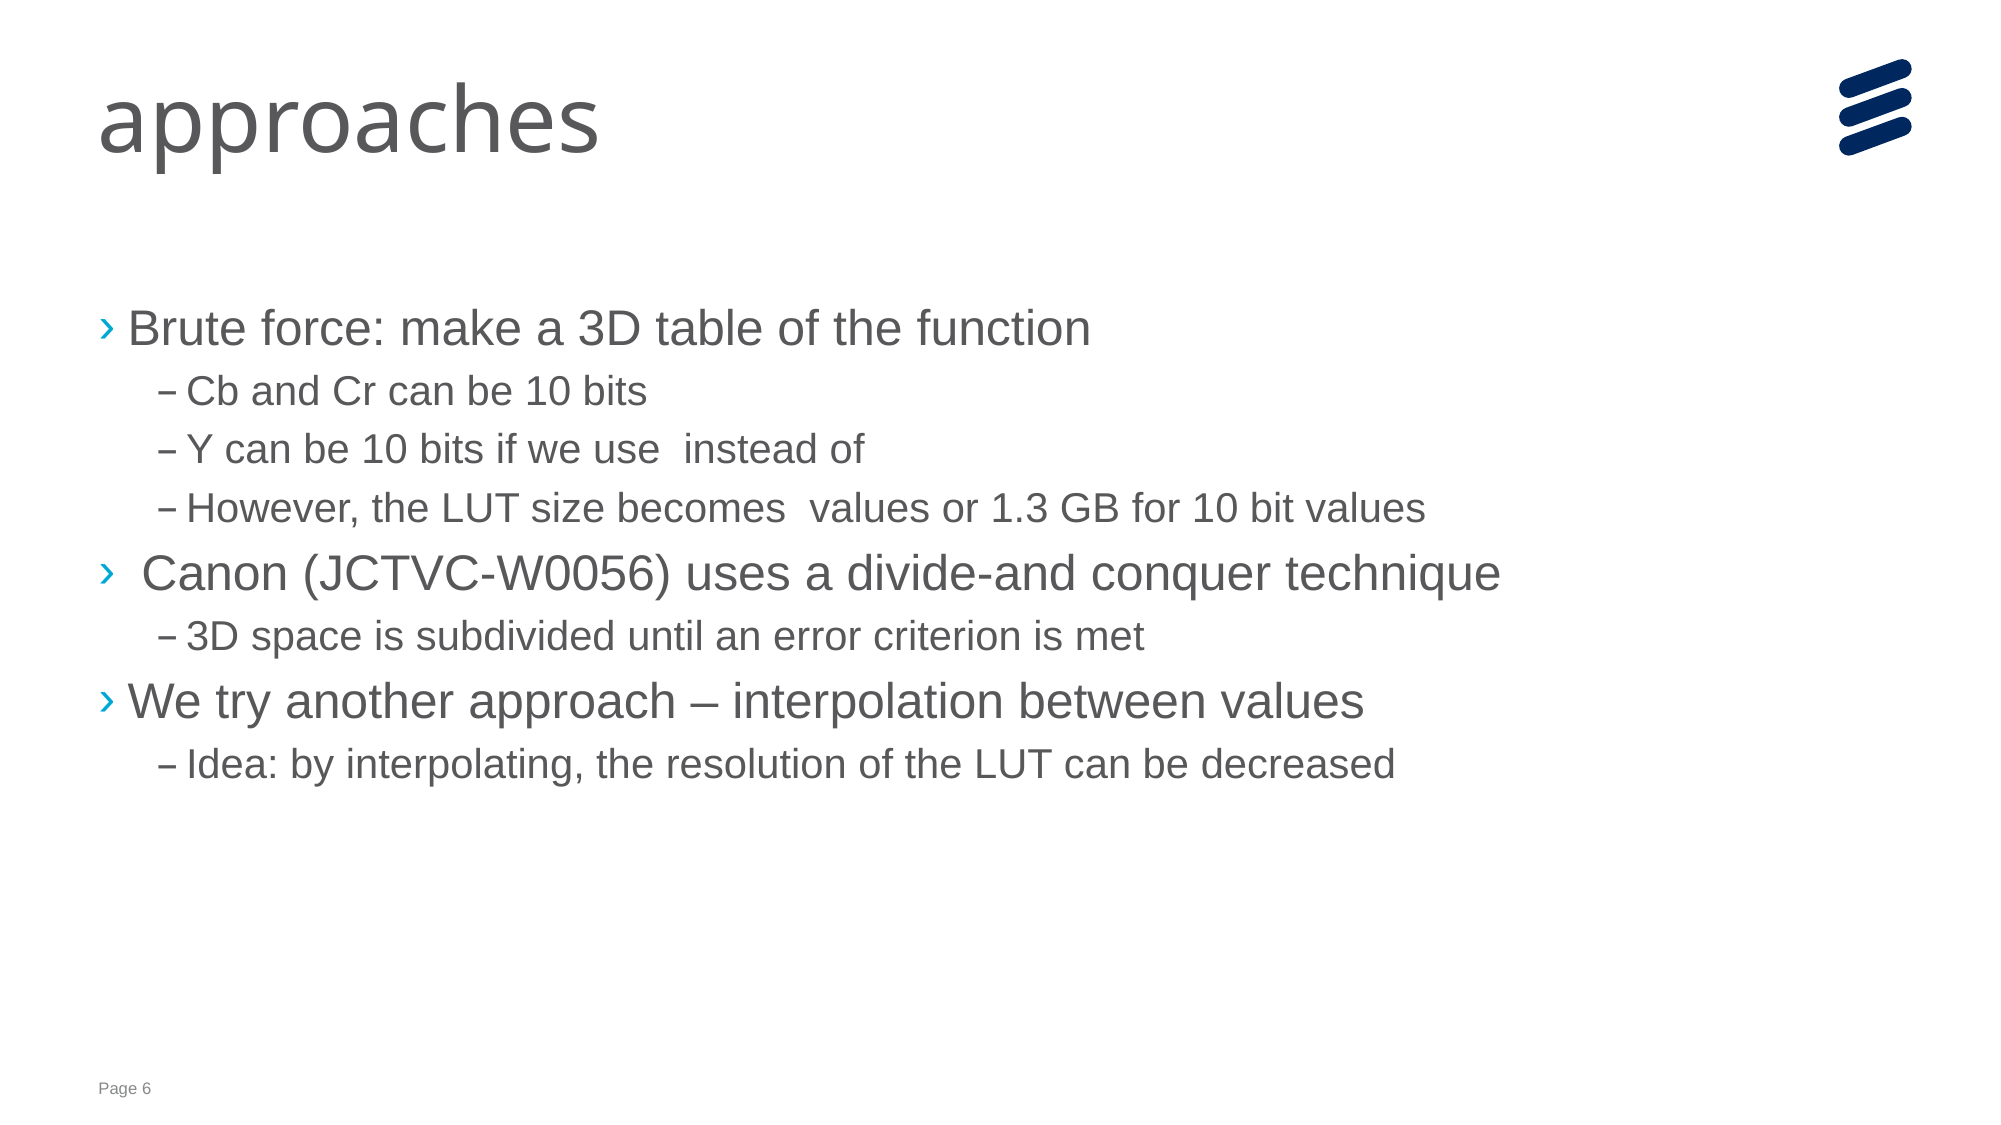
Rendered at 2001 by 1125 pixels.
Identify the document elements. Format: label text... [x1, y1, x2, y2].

title approaches [86, 39, 1726, 218]
